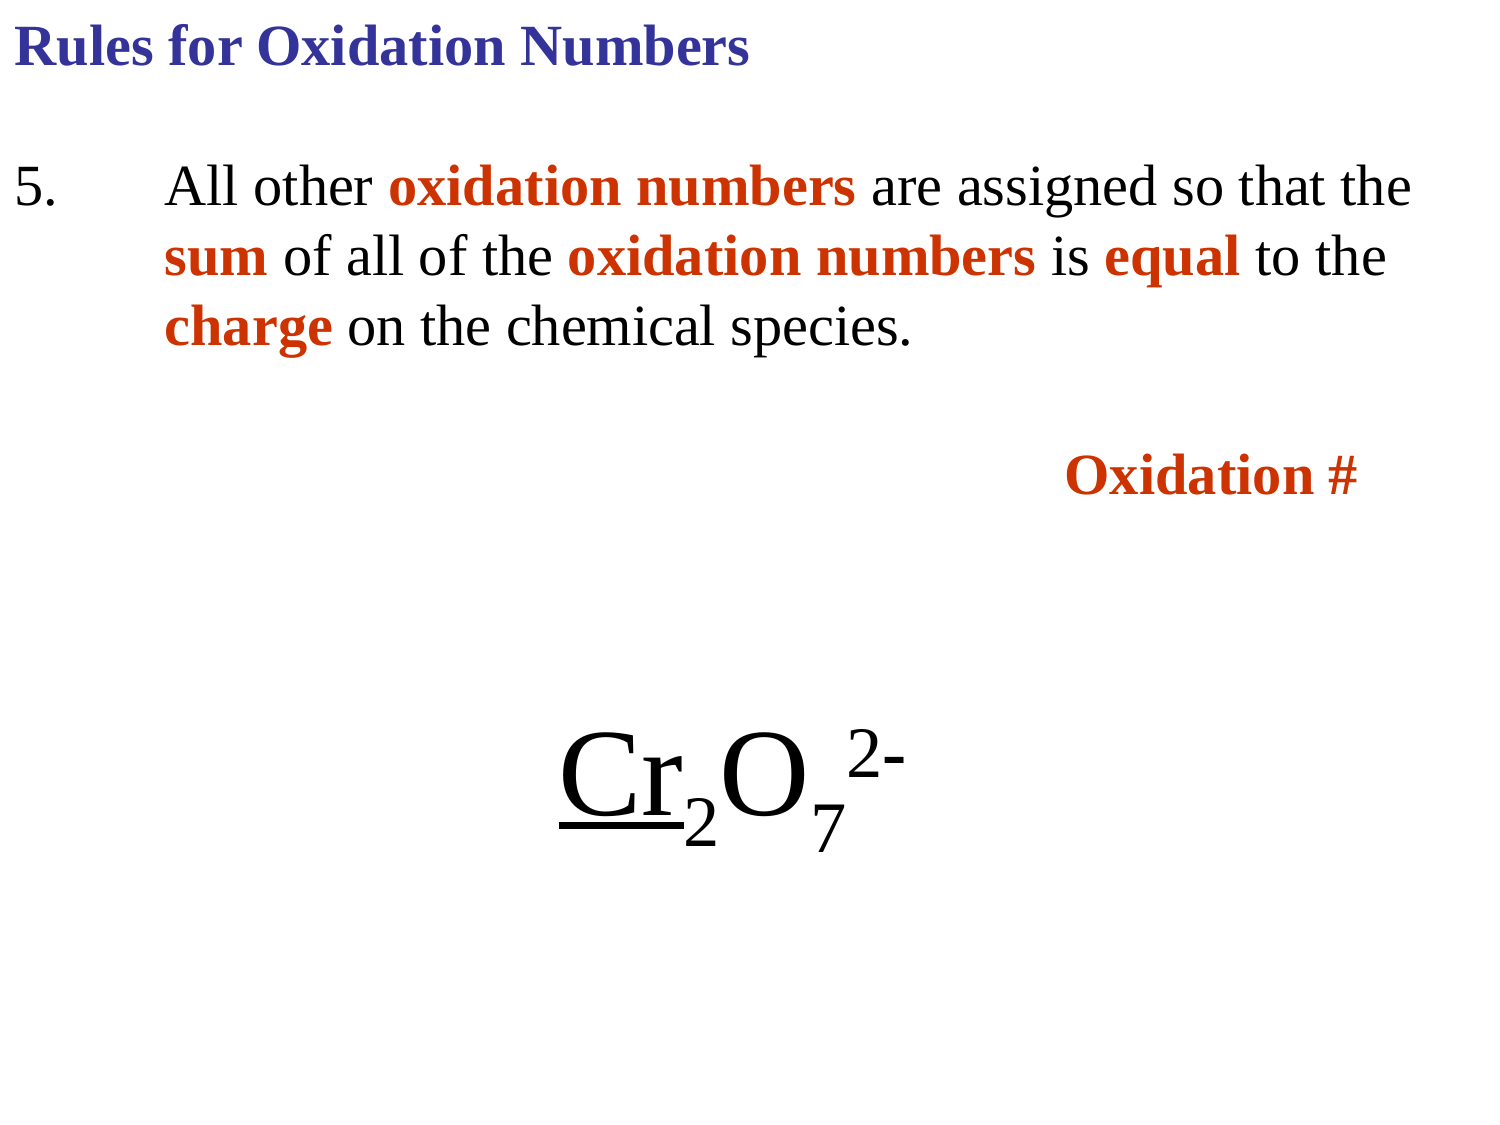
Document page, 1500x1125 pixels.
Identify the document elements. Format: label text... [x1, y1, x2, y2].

text_box Rules for Oxidation Numbers 5. All other oxidation numbers are assigned so that the sum of all of the oxidation numbers is equal to the charge on the chemical species. [0, 0, 1500, 365]
text_box Oxidation # Cr2O72- [0, 412, 1500, 1094]
